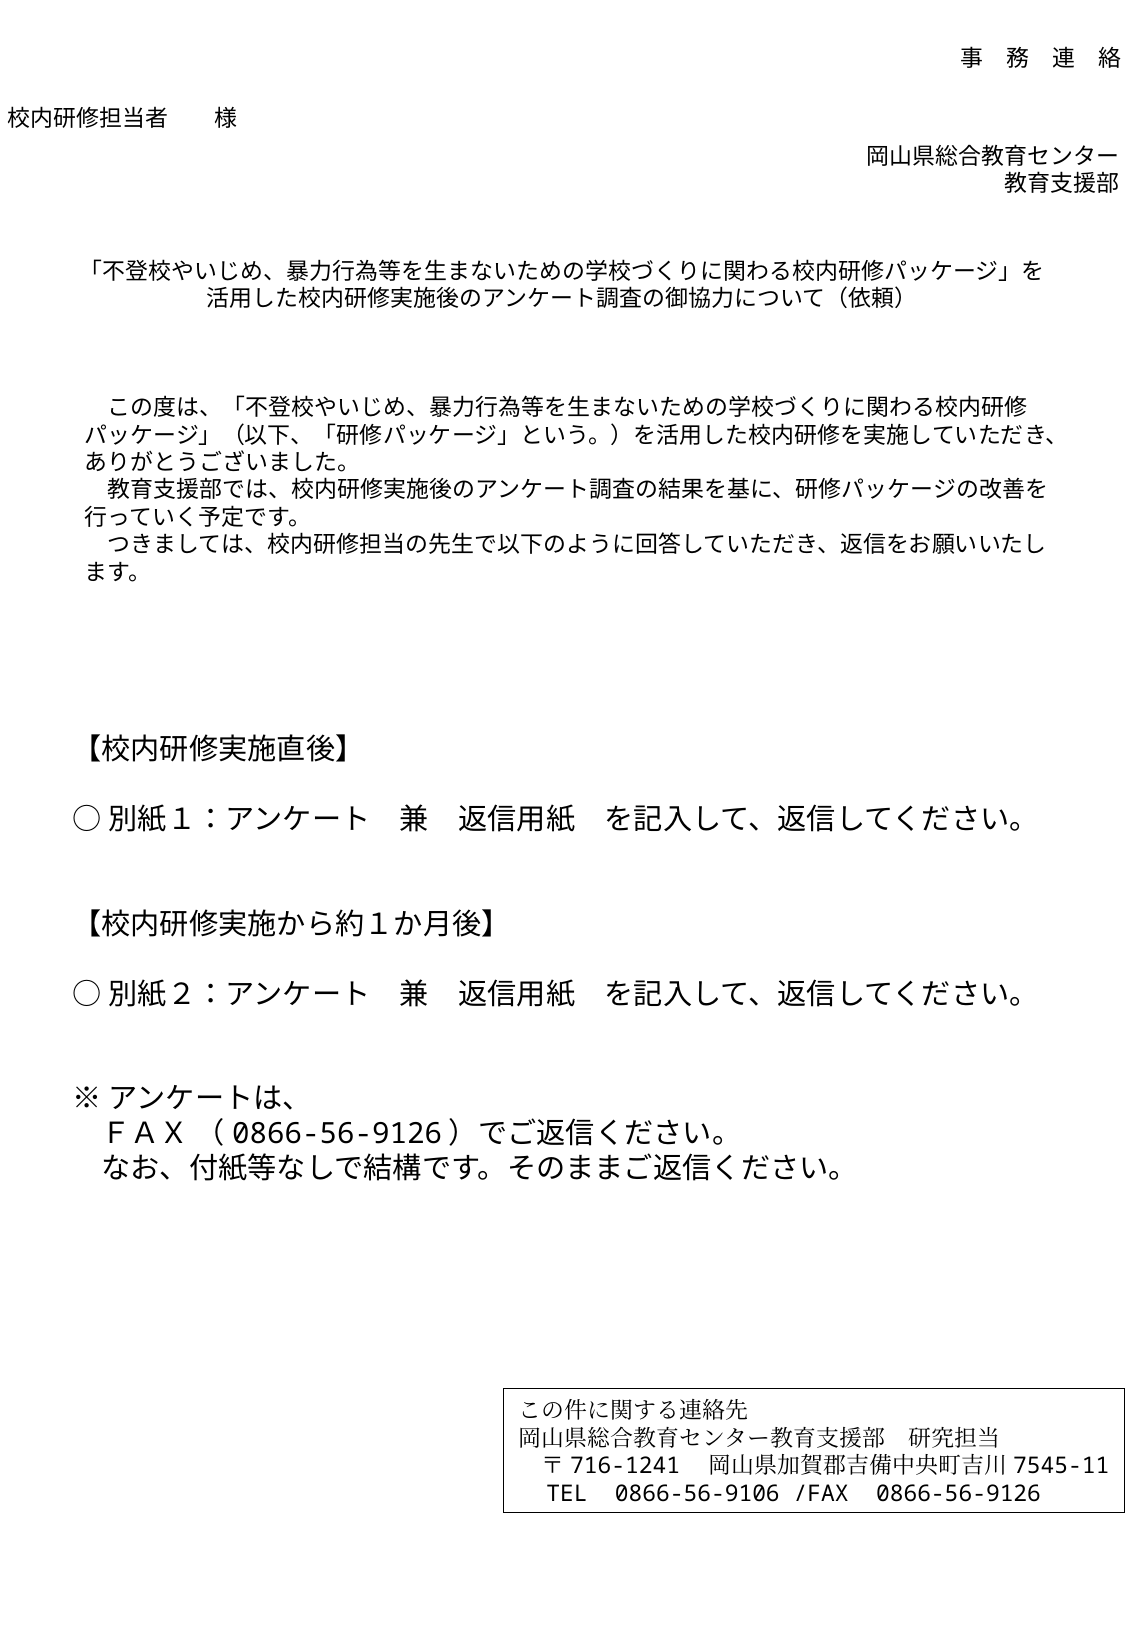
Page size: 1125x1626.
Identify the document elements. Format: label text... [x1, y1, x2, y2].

text_box この件に関する連絡先 岡山県総合教育センター教育支援部 研究担当 〒716-1241 岡山県加賀郡吉備中央町吉川7545-11 TEL 0866-56-9106 /FAX 0866-56-9126 [503, 1388, 1125, 1513]
text_box 「不登校やいじめ、暴力行為等を生まないための学校づくりに関わる校内研修パッケージ」を 活用した校内研修実施後のアンケート調査の御協力について（依頼） [64, 248, 1060, 319]
text_box 校内研修担当者 様 [0, 95, 253, 139]
text_box 岡山県総合教育センター 教育支援部 [851, 134, 1125, 204]
text_box 事 務 連 絡 [945, 36, 1125, 79]
text_box この度は、「不登校やいじめ、暴力行為等を生まないための学校づくりに関わる校内研修パッケージ」（以下、「研修パッケージ」という。）を活用した校内研修を実施していただき、ありがとうございました。 教育支援部では、校内研修実施後のアンケート調査の結果を基に、研修パッケージの改善を行っていく予定です。 つきましては、校内研修担当の先生で以下のように回答していただき、返信をお願いいたします。 [69, 385, 1067, 593]
text_box 【校内研修実施直後】 ○別紙１：アンケート 兼 返信用紙 を記入して、返信してください。 【校内研修実施から約１か月後】 ○別紙２：アンケート 兼 返信用紙 を記入して、返信してください。 ※アンケートは、 ＦＡＸ （0866-56-9126）でご返信ください。 なお、付紙等なしで結構です。そのままご返信ください。 [57, 722, 1054, 1193]
